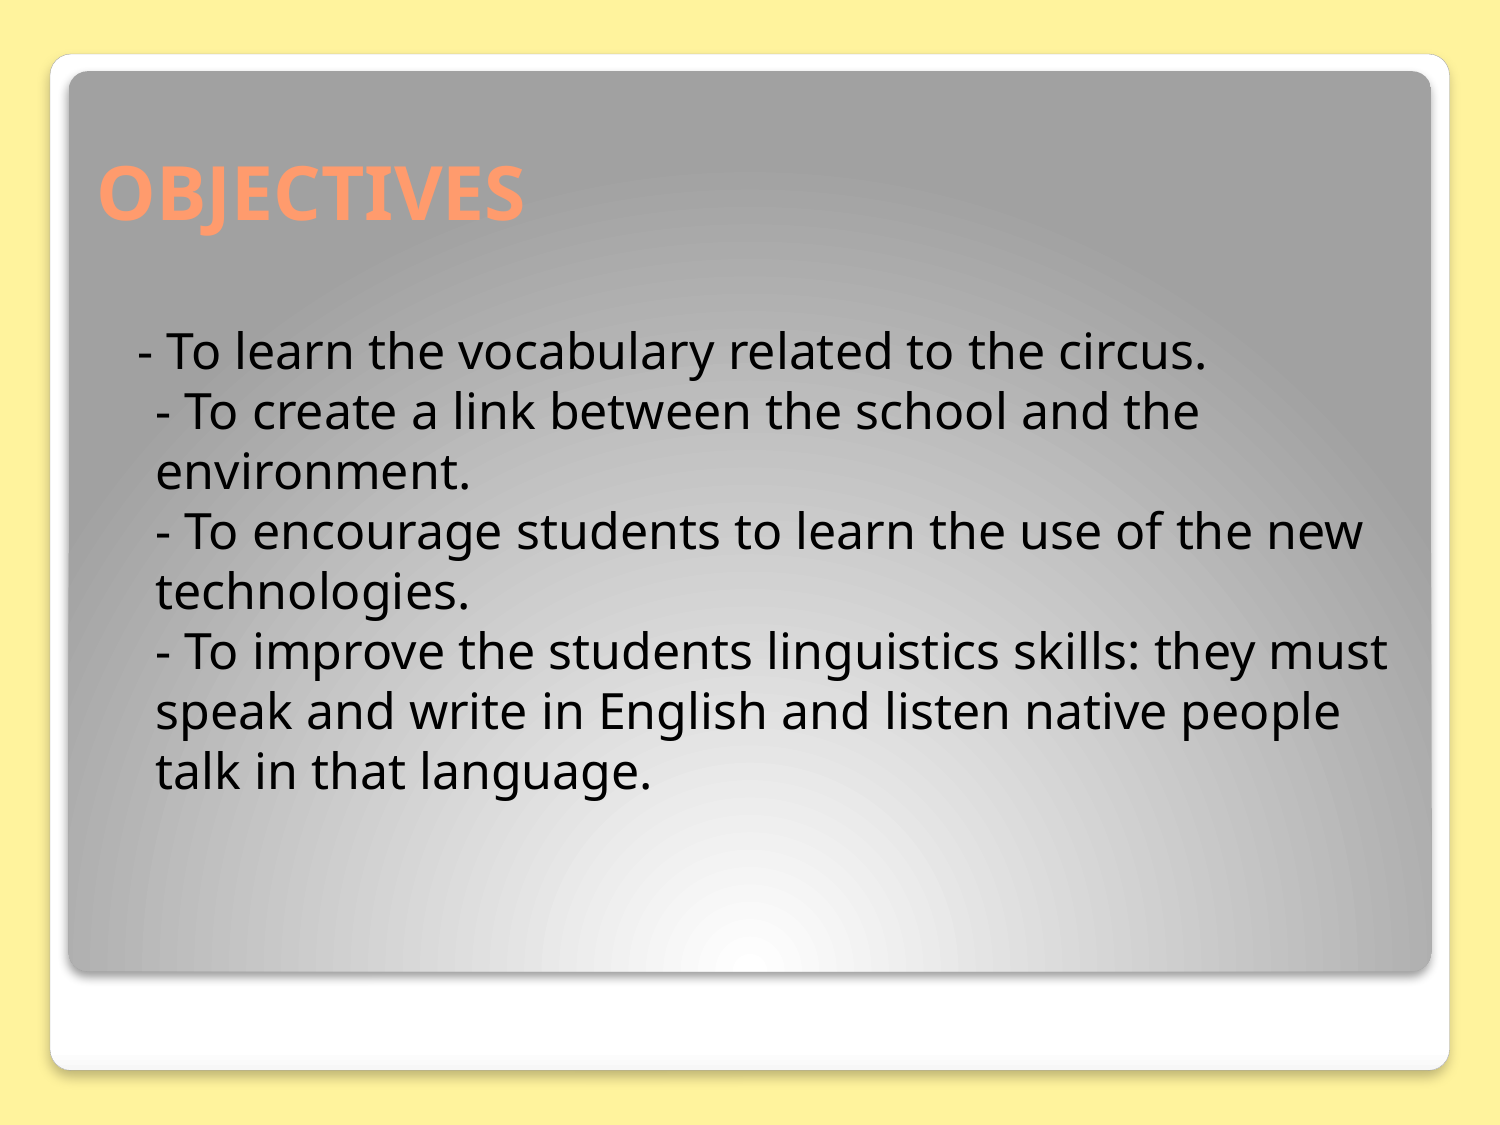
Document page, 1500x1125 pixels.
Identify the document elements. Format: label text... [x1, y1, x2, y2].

title OBJECTIVES [82, 70, 1425, 243]
list - To learn the vocabulary related to the circus. - To create a link between the school and the environment. - To encourage students to learn the use of the new technologies. - To improve the students linguistics skills: they must speak and write in English and listen native people talk in that language. [82, 304, 1425, 868]
